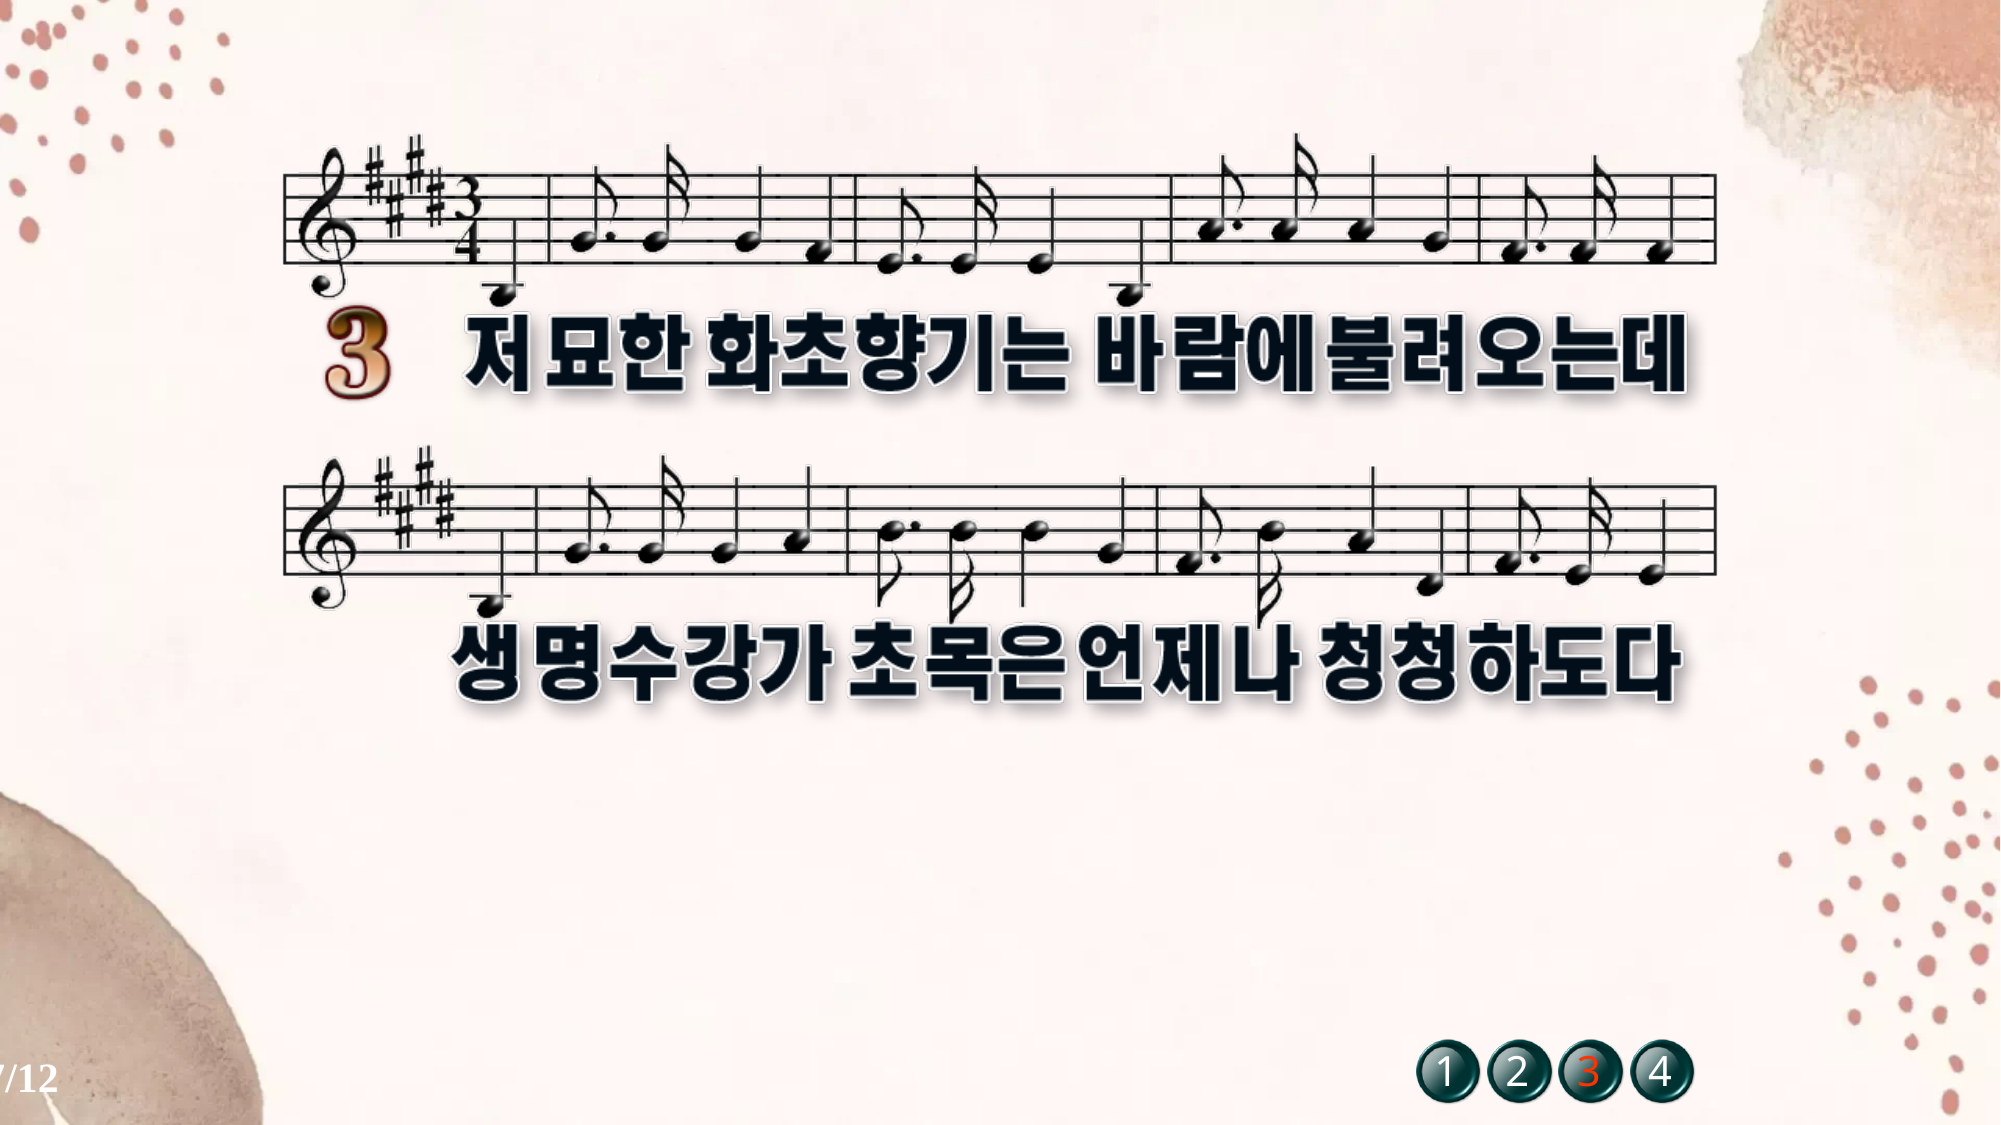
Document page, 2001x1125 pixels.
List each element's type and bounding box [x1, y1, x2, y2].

text_box [1627, 1035, 1697, 1106]
text_box [1555, 1035, 1626, 1106]
text_box [1484, 1035, 1555, 1106]
text_box [1413, 1035, 1484, 1106]
picture [0, 0, 2001, 1125]
